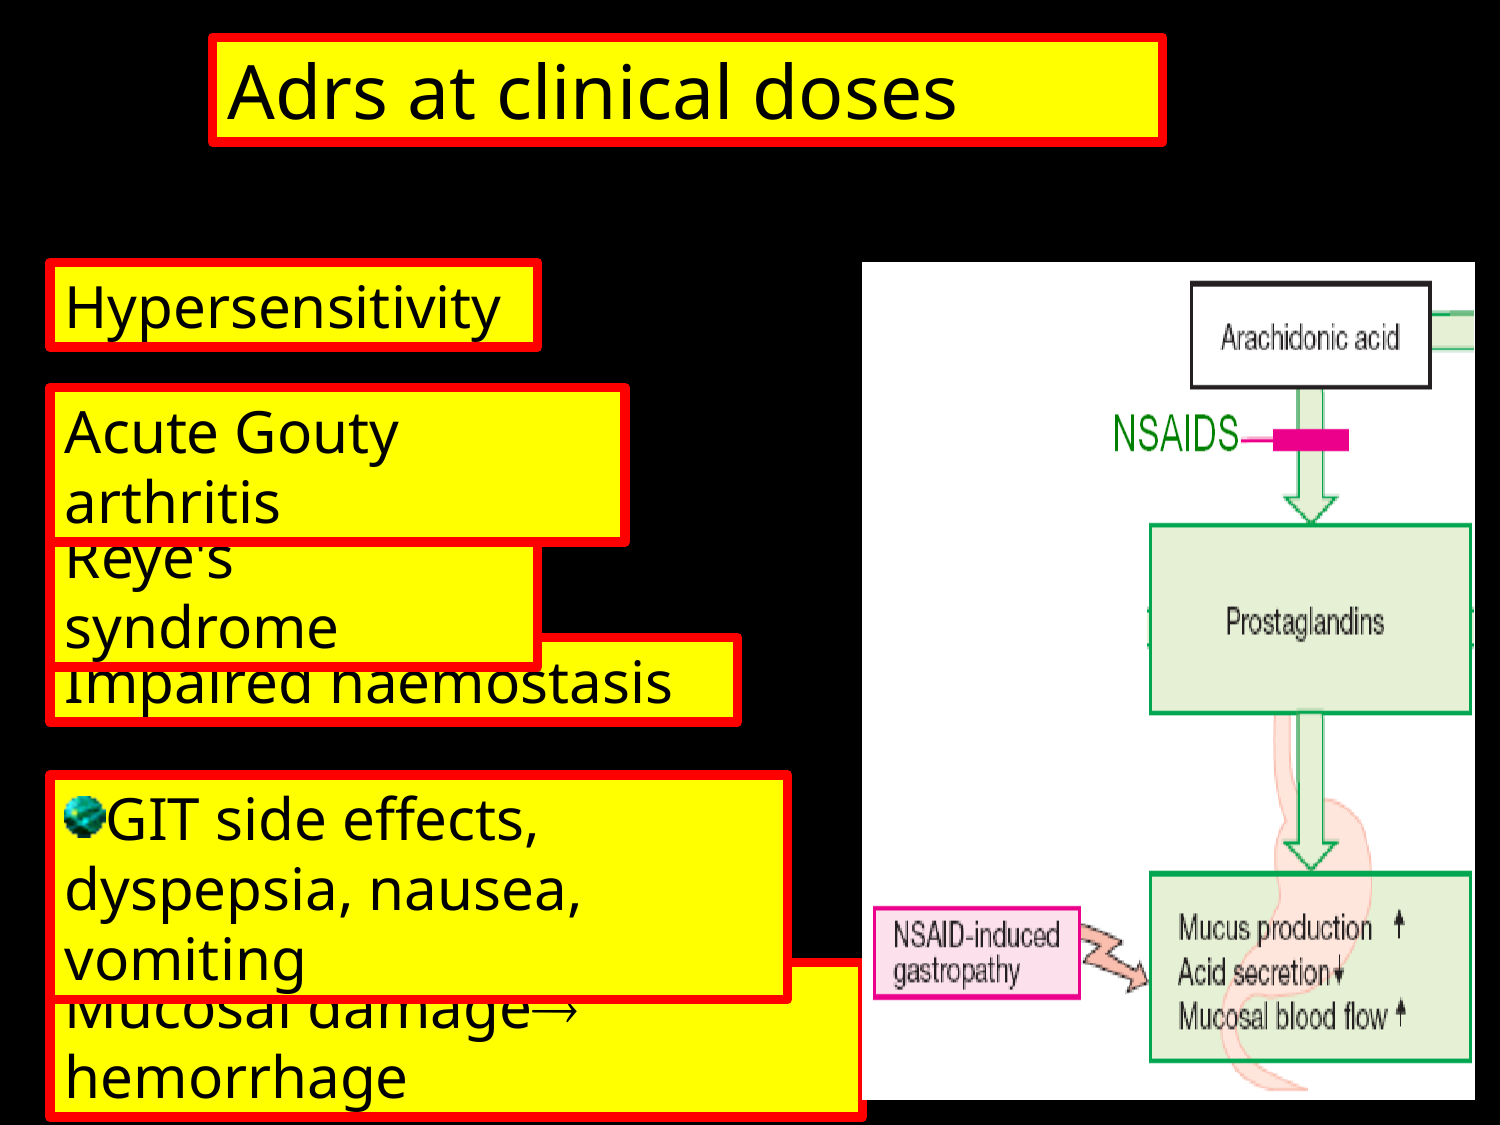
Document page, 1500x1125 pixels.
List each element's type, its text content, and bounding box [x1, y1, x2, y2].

text_box Impaired haemostasis [49, 637, 738, 723]
text_box Mucosal damage hemorrhage [49, 962, 863, 1118]
text_box Adrs at clinical doses [212, 37, 1163, 143]
text_box Acute Gouty arthritis [50, 387, 625, 543]
picture [862, 262, 1475, 1100]
text_box GIT side effects, dyspepsia, nausea, vomiting [49, 774, 788, 1000]
text_box Hypersensitivity [50, 262, 538, 348]
picture [64, 796, 106, 838]
text_box Reye's syndrome [50, 543, 538, 668]
